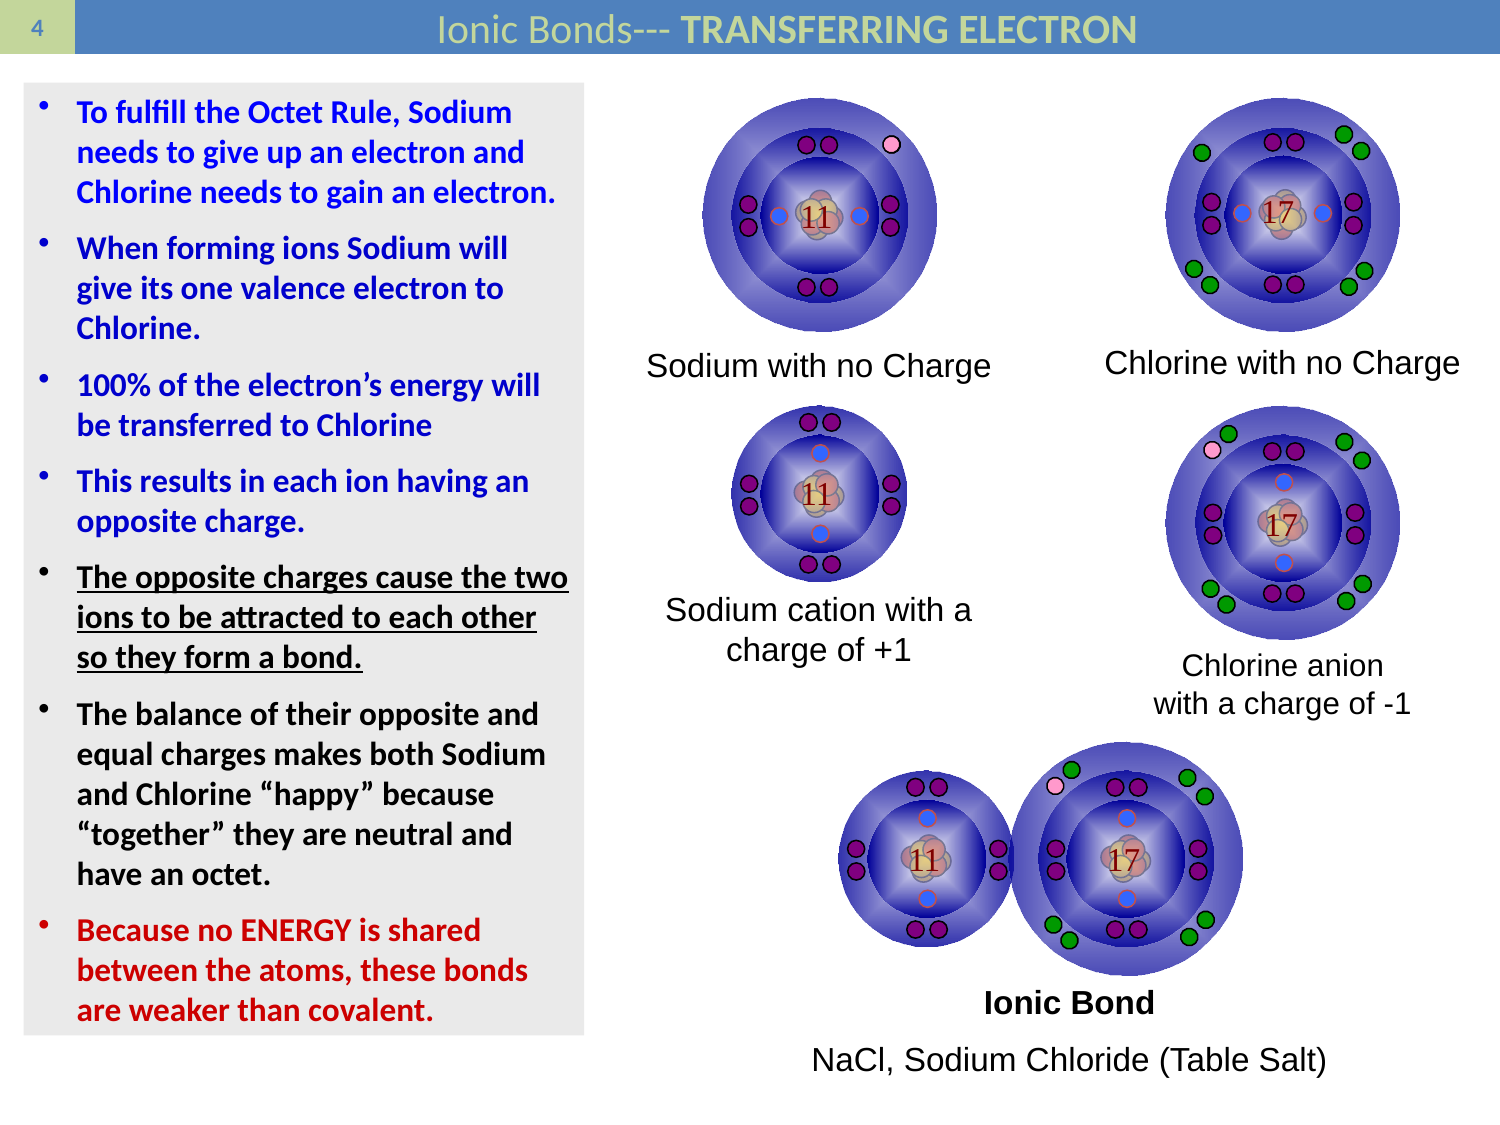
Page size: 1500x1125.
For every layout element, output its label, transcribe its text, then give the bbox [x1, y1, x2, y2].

text_box Chlorine with no Charge [1053, 334, 1500, 389]
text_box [1137, 405, 1429, 729]
title Ionic Bonds--- TRANSFERRING ELECTRON [75, 0, 1500, 54]
text_box Sodium with no Charge [585, 336, 1091, 392]
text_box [1165, 97, 1400, 332]
text_box To fulfill the Octet Rule, Sodium needs to give up an electron and Chlorine needs to gain an electron. When forming ions Sodium will give its one valence electron to Chlorine. 100% of the electron’s energy will be transferred to Chlorine This results in each ion having an opposite charge. The opposite charges cause the two ions to be attracted to each other so they form a bond. The balance of their opposite and equal charges makes both Sodium and Chlorine “happy” because “together” they are neutral and have an octet. Because no ENERGY is shared between the atoms, these bonds are weaker than covalent. [23, 82, 585, 1036]
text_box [635, 405, 1003, 677]
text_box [747, 741, 1392, 1091]
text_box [701, 97, 937, 332]
